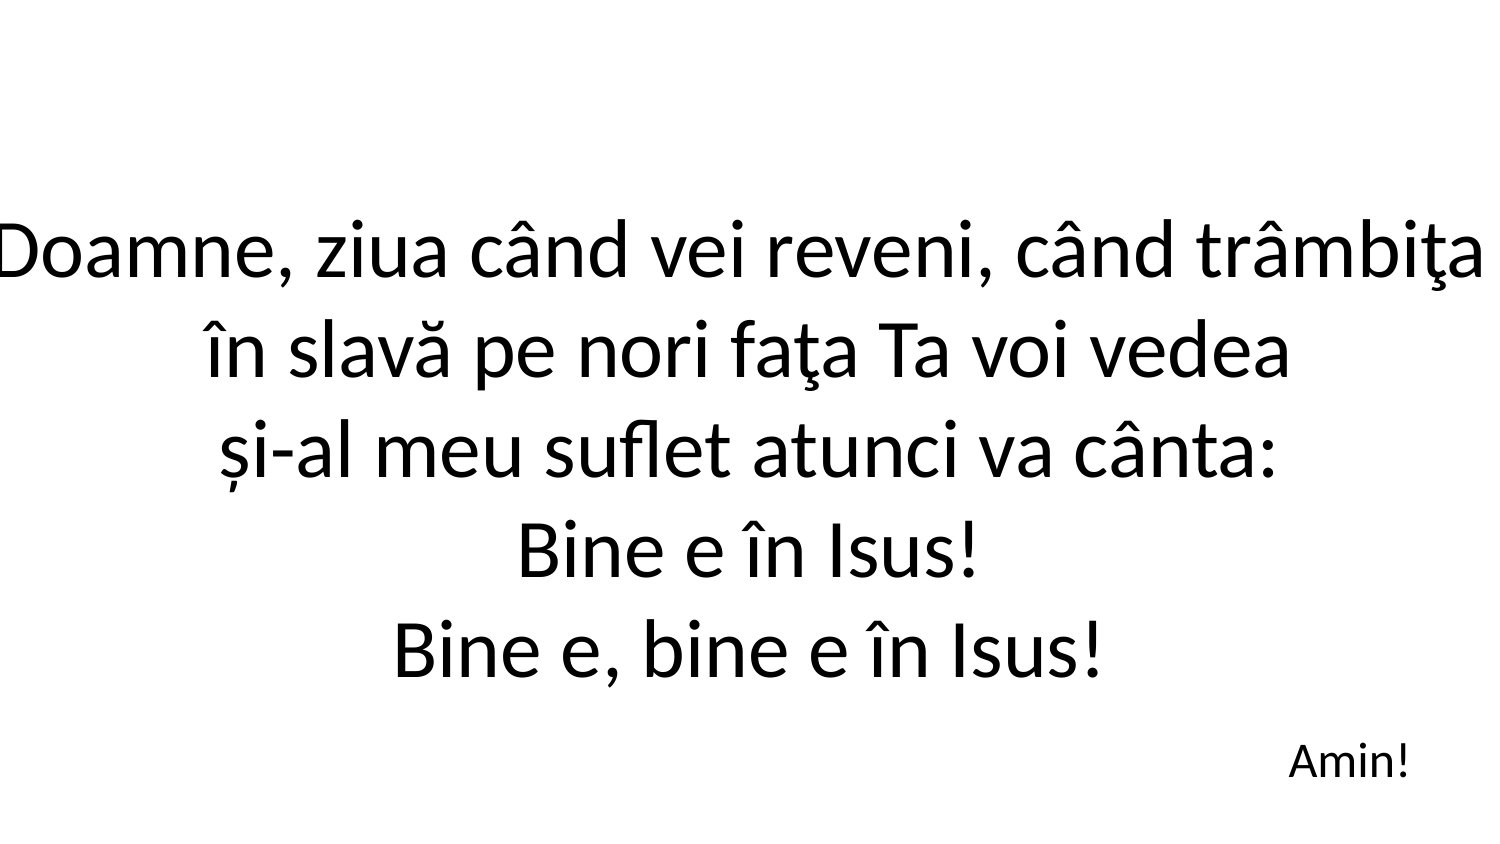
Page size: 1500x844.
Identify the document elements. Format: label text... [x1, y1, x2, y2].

text_box Amin! [1273, 674, 1427, 795]
text_box 4. Aştept, Doamne, ziua când vei reveni, când trâmbiţa va răsuna; în slavă pe nori faţa Ta voi vedea și-al meu suflet atunci va cânta: Bine e în Isus! Bine e, bine e în Isus! [0, 142, 1500, 702]
